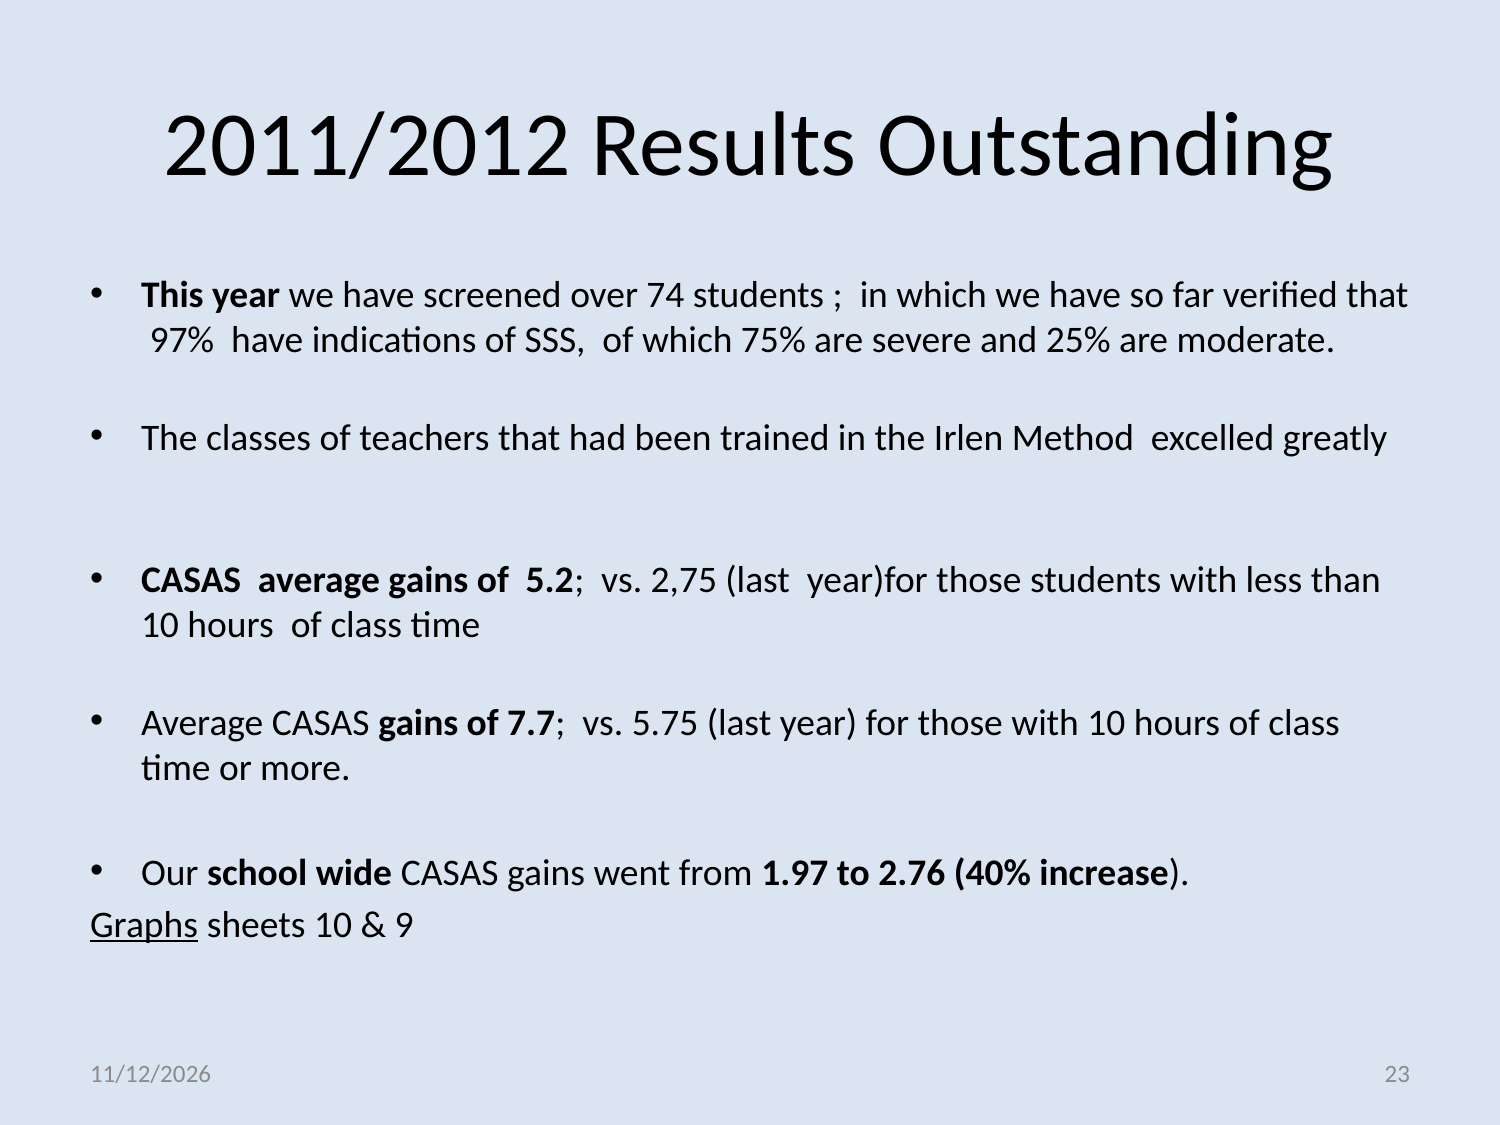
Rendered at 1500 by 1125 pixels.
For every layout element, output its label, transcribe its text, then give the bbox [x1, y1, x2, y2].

title 2011/2012 Results Outstanding [75, 45, 1425, 233]
list This year we have screened over 74 students ; in which we have so far verified that 97% have indications of SSS, of which 75% are severe and 25% are moderate. The classes of teachers that had been trained in the Irlen Method excelled greatly CASAS average gains of 5.2; vs. 2,75 (last year)for those students with less than 10 hours of class time Average CASAS gains of 7.7; vs. 5.75 (last year) for those with 10 hours of class time or more. Our school wide CASAS gains went from 1.97 to 2.76 (40% increase). Graphs sheets 10 & 9 [75, 262, 1425, 1038]
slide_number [75, 1042, 425, 1103]
slide_number 23 [1074, 1042, 1425, 1103]
